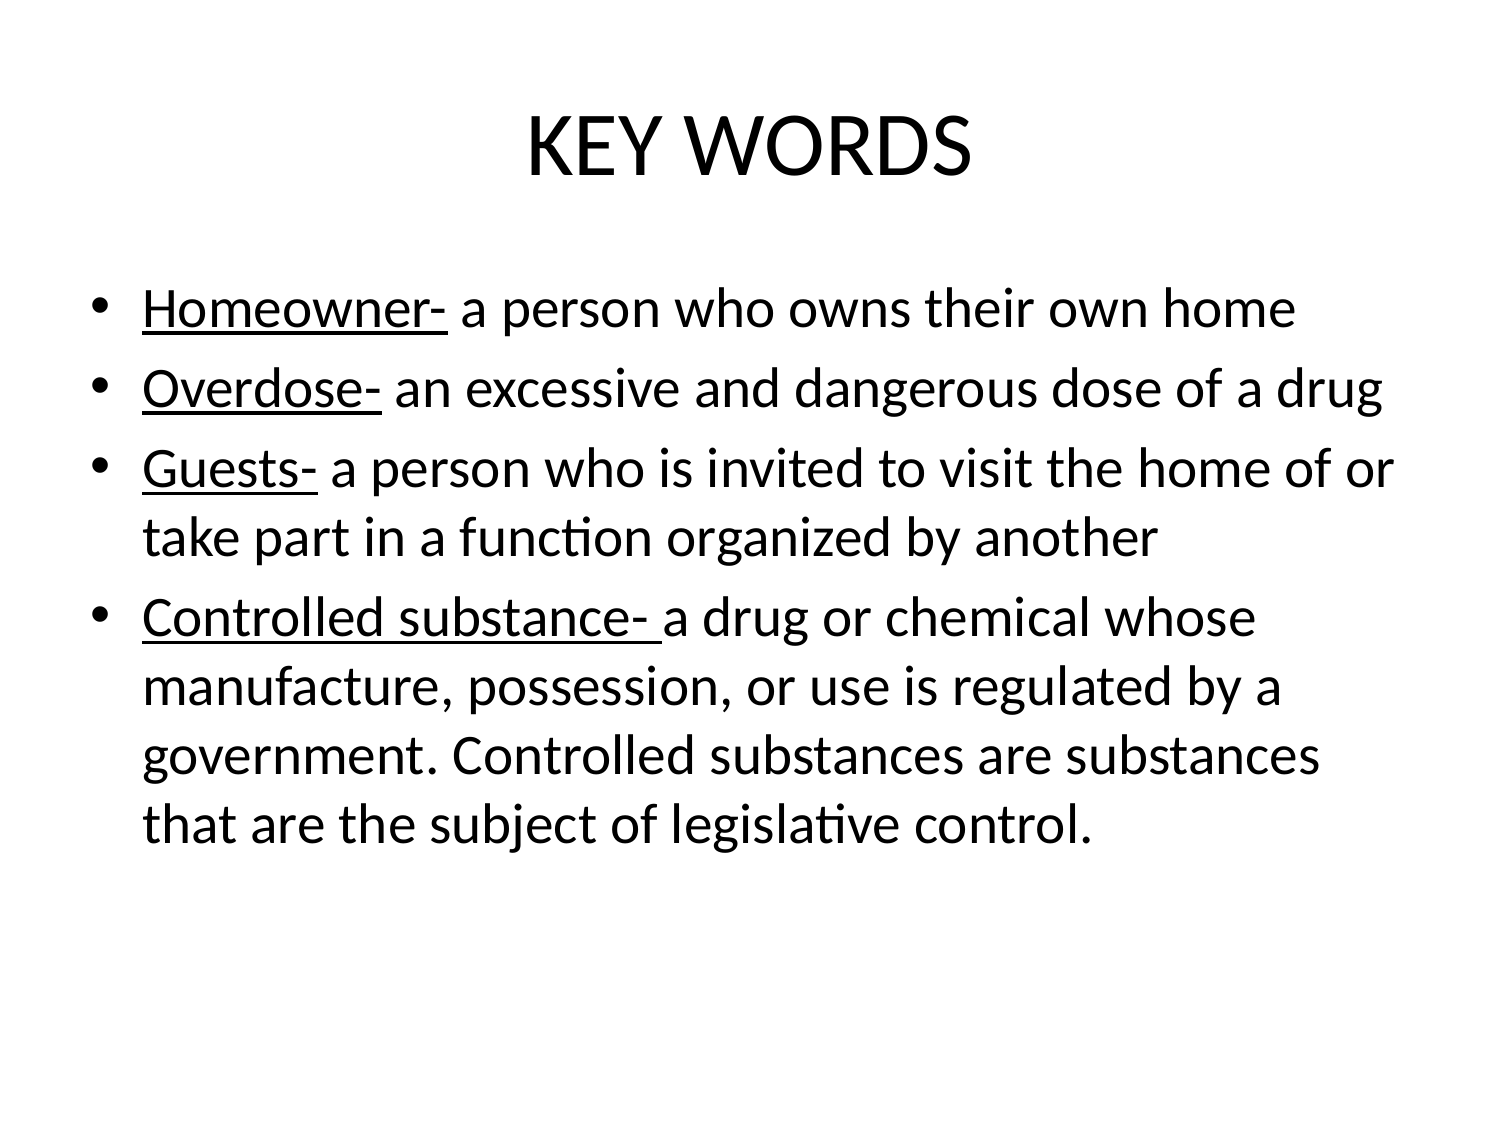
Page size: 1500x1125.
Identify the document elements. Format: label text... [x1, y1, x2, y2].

list Homeowner- a person who owns their own home Overdose- an excessive and dangerous dose of a drug Guests- a person who is invited to visit the home of or take part in a function organized by another Controlled substance- a drug or chemical whose manufacture, possession, or use is regulated by a government. Controlled substances are substances that are the subject of legislative control. [75, 262, 1425, 1005]
title KEY WORDS [75, 45, 1425, 233]
